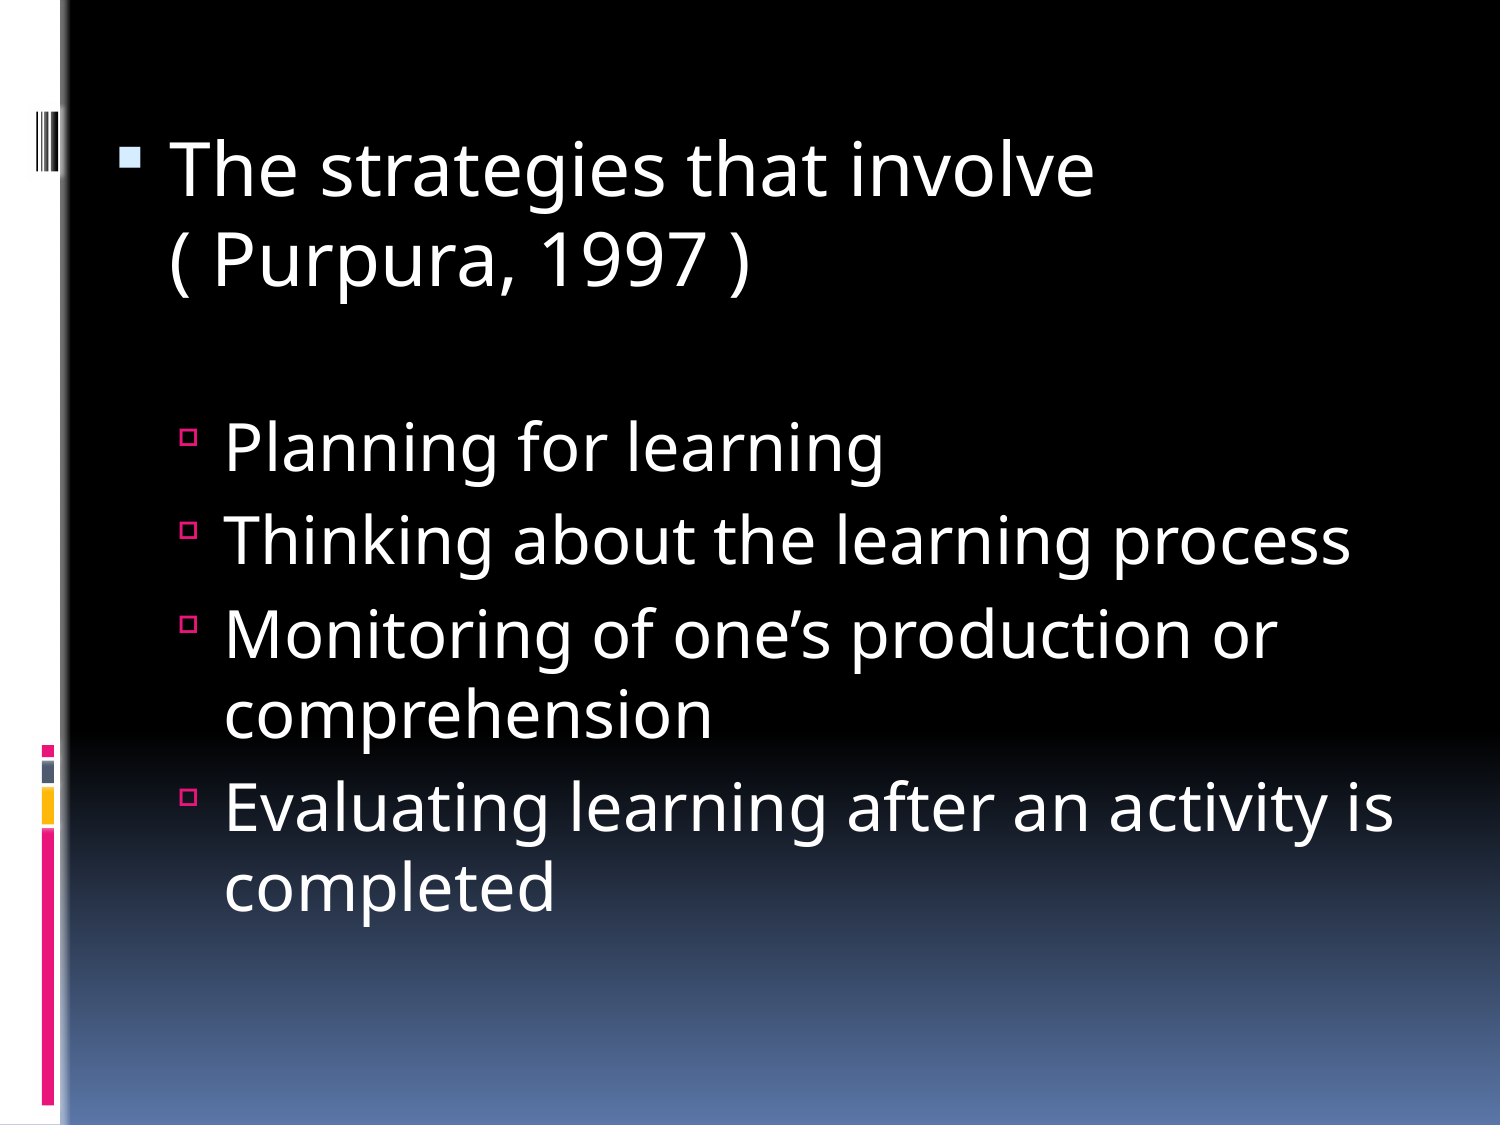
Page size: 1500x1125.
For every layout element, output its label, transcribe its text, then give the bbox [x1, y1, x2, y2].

list The strategies that involve ( Purpura, 1997 ) Planning for learning Thinking about the learning process Monitoring of one’s production or comprehension Evaluating learning after an activity is completed [87, 24, 1463, 1088]
